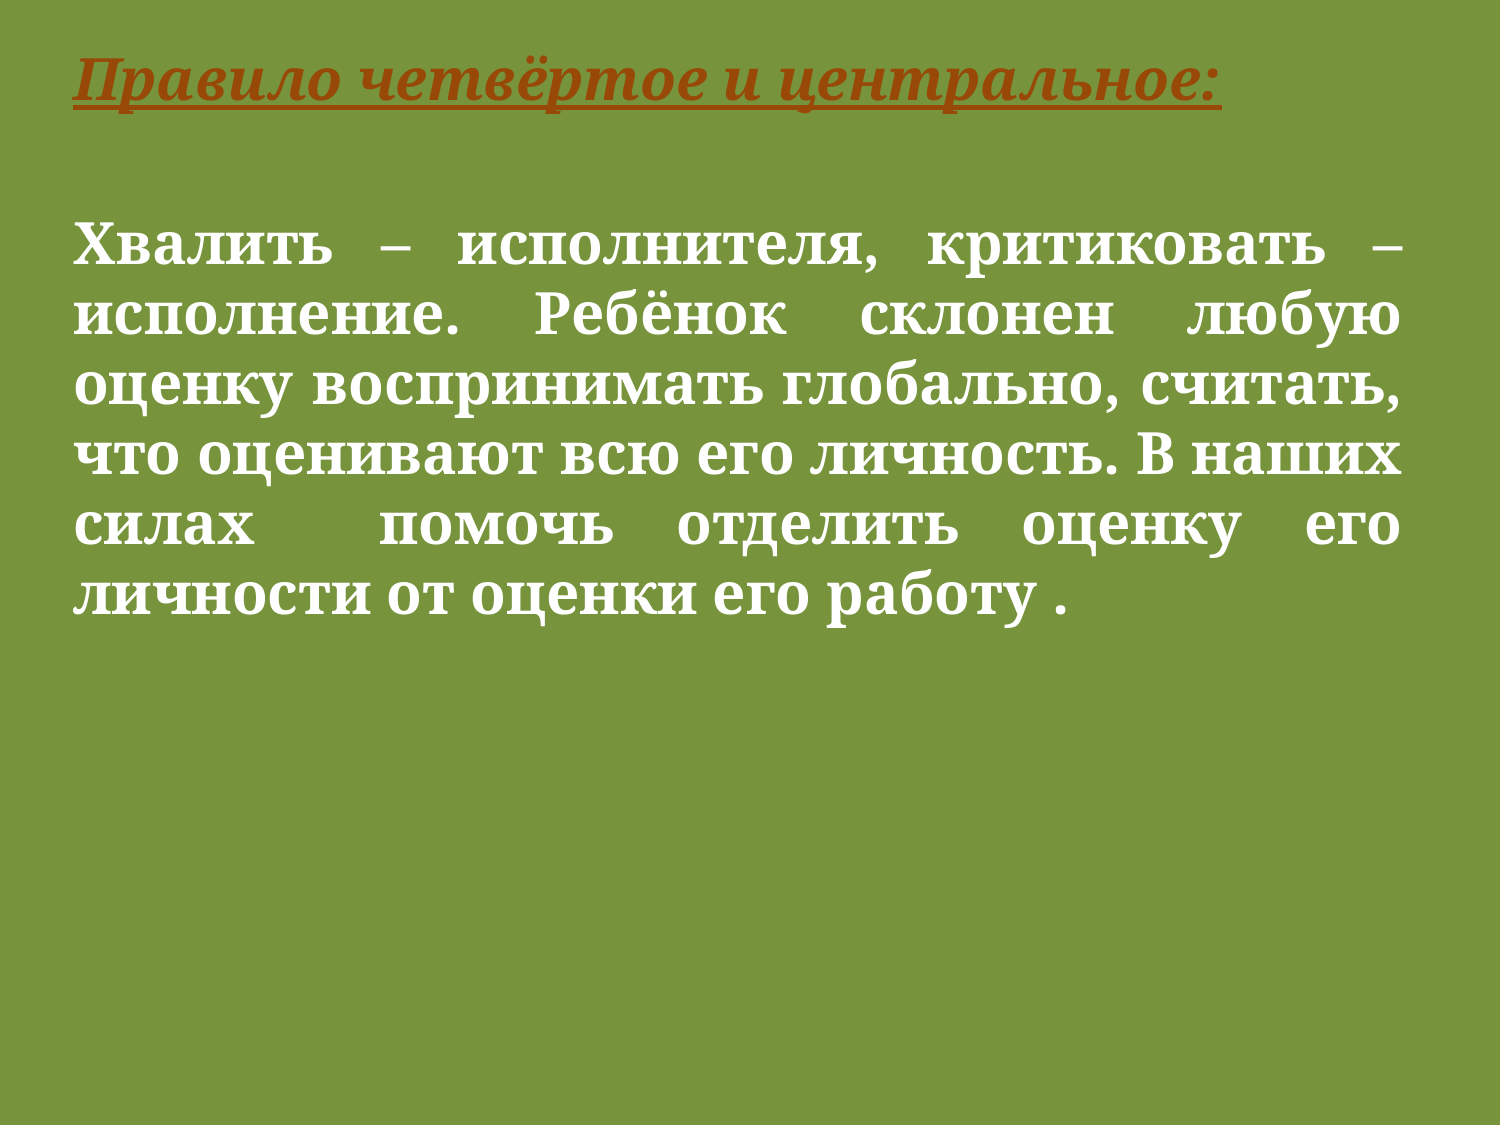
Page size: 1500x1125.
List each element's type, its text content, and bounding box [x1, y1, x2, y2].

text_box Правило четвёртое и центральное: [58, 35, 1418, 120]
text_box Хвалить – исполнителя, критиковать – исполнение. Ребёнок склонен любую оценку воспринимать глобально, считать, что оценивают всю его личность. В наших силах помочь отделить оценку его личности от оценки его работу . [58, 199, 1418, 634]
